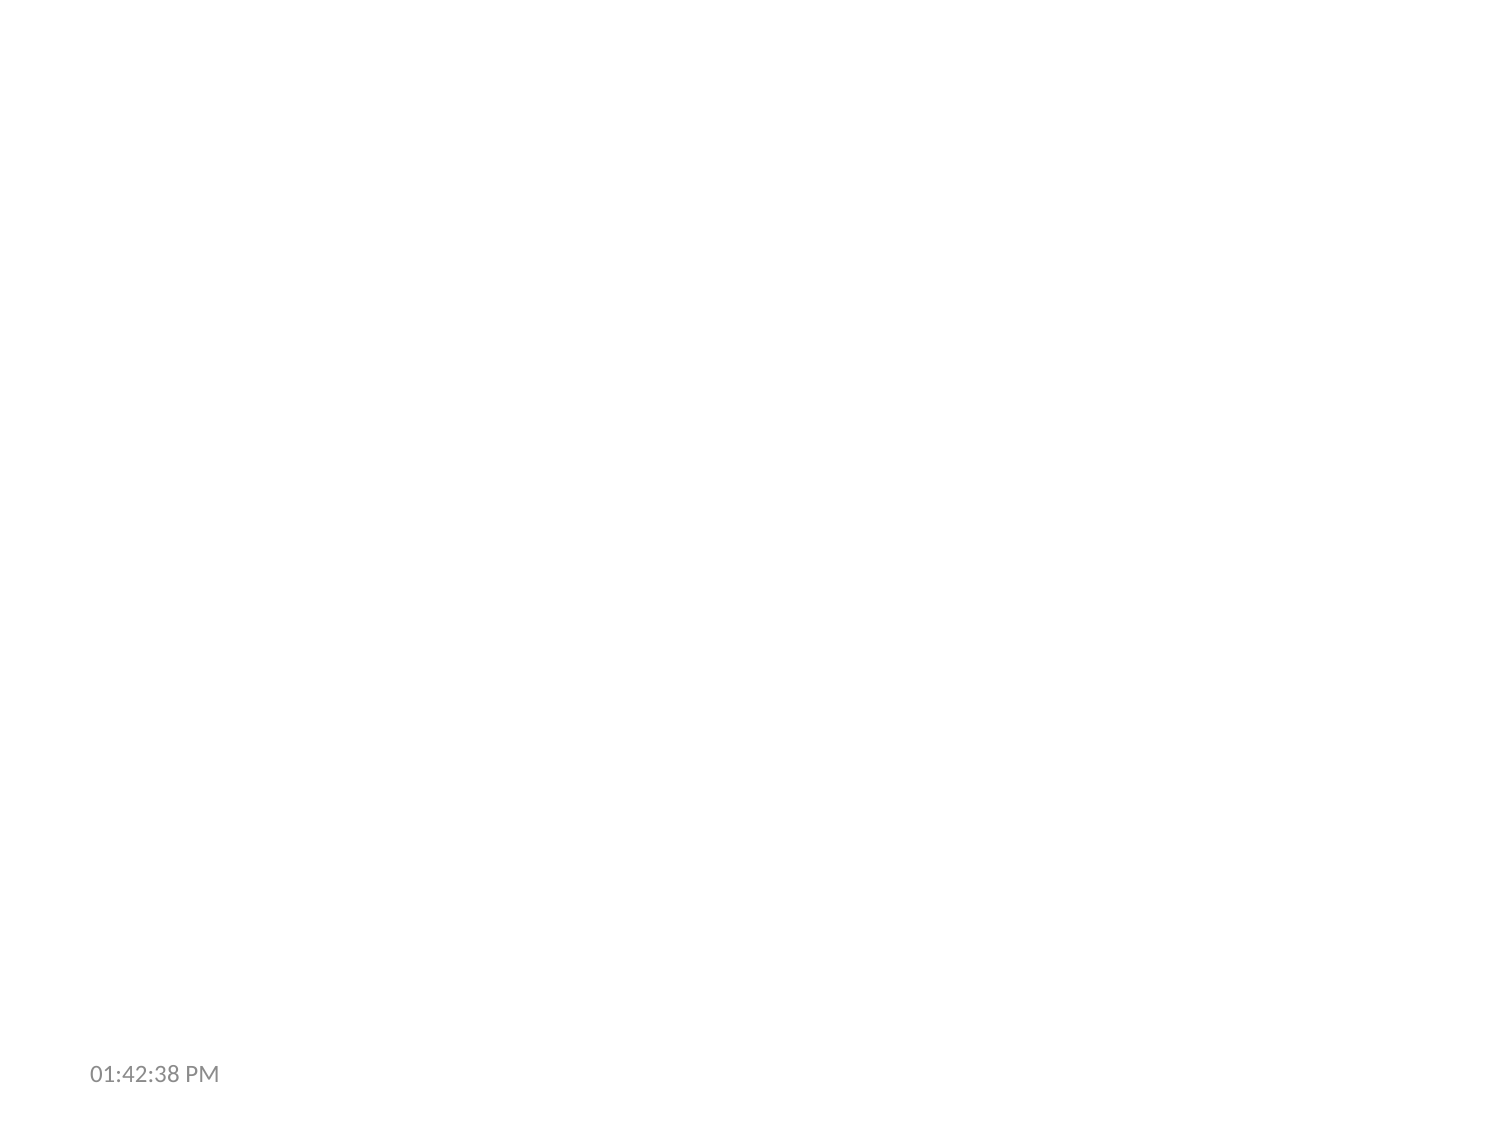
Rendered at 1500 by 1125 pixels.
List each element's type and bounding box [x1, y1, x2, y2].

slide_number [75, 1042, 425, 1103]
